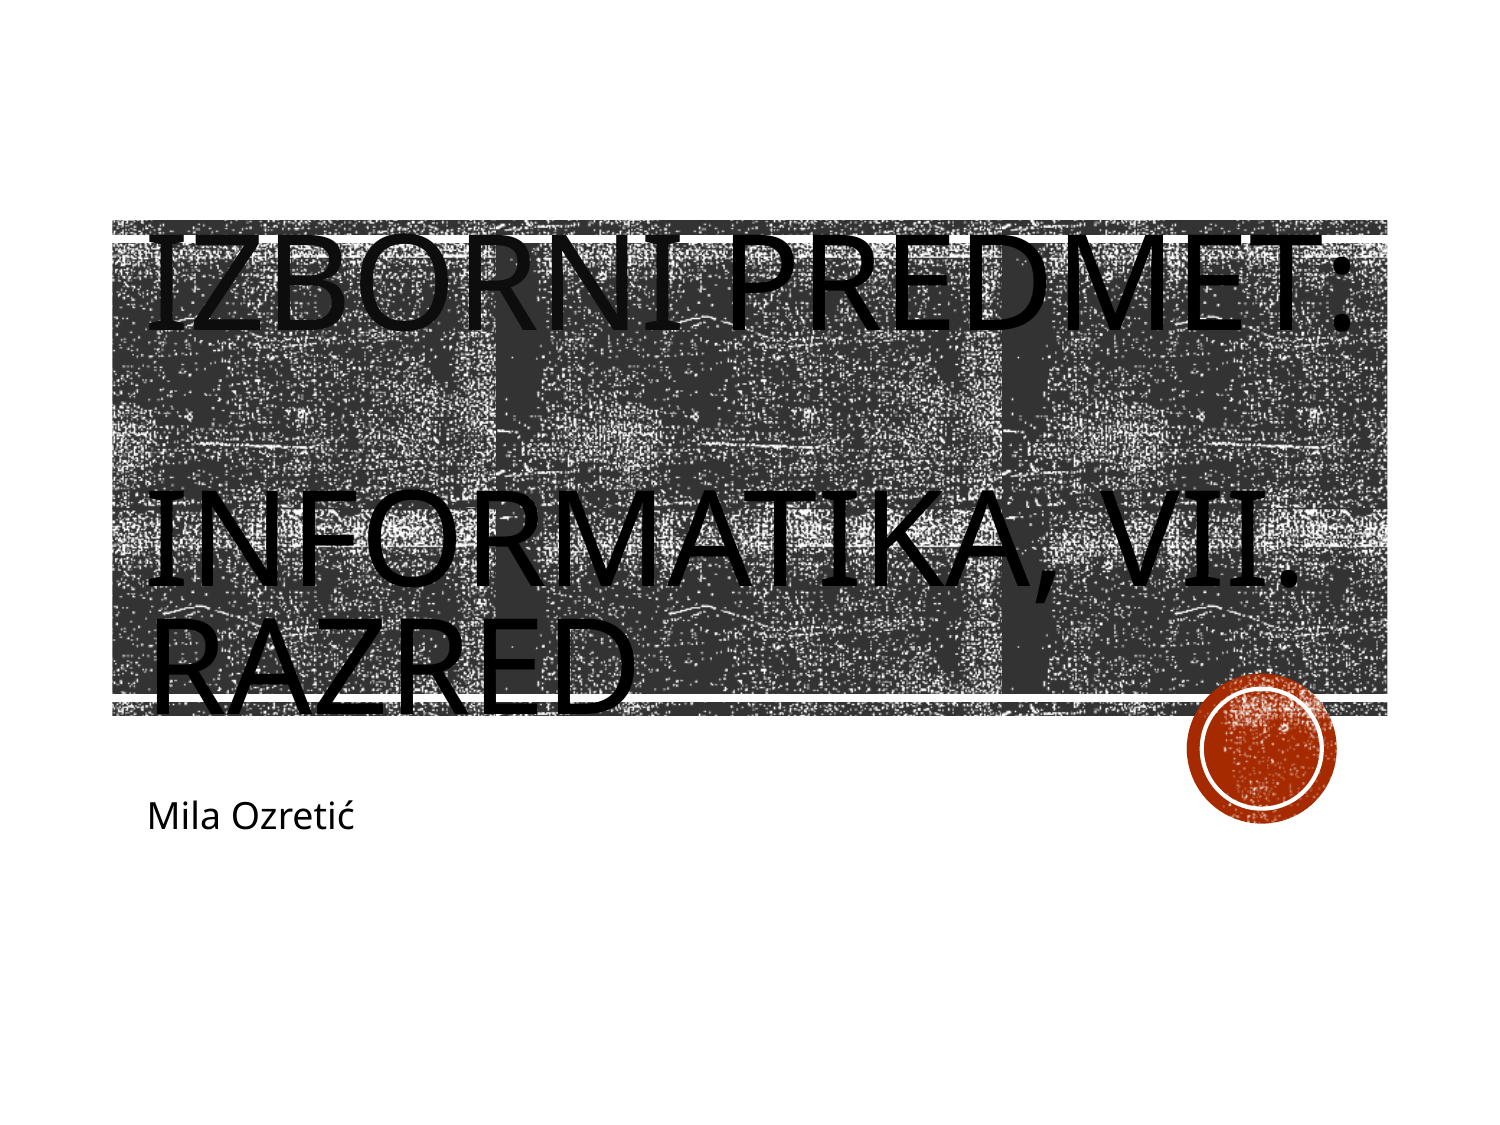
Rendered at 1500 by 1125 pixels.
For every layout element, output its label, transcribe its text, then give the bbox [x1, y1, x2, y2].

title Izborni predmet: INFORMATIKA, VII. razred [129, 234, 1375, 733]
subtitle Mila Ozretić [131, 720, 1103, 896]
